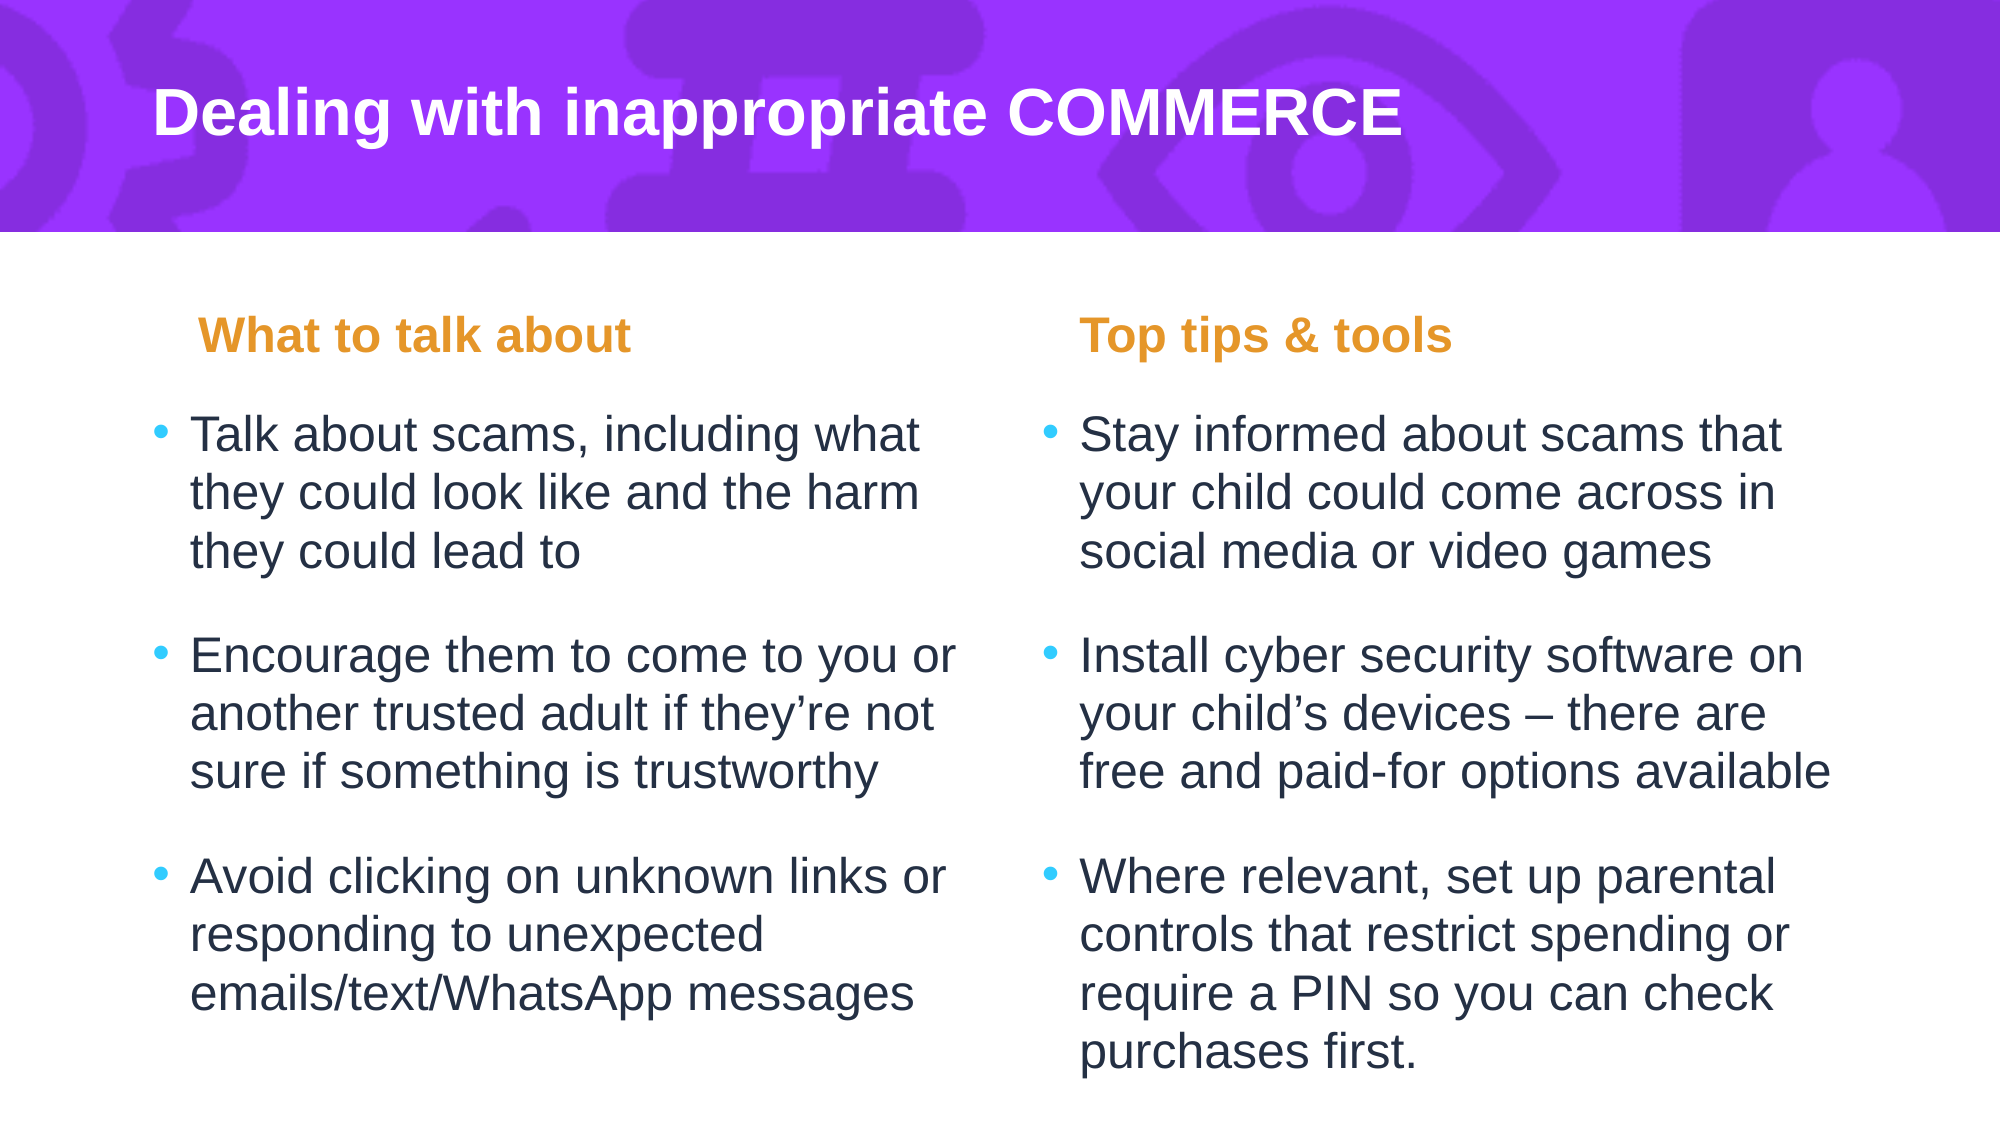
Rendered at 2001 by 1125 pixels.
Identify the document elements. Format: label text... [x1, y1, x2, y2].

text_box Top tips & tools [1064, 296, 1555, 377]
text_box What to talk about [183, 296, 674, 377]
list Talk about scams, including what they could look like and the harm they could lead to Encourage them to come to you or another trusted adult if they’re not sure if something is trustworthy Avoid clicking on unknown links or responding to unexpected emails/text/WhatsApp messages [137, 395, 974, 1080]
text_box Stay informed about scams that your child could come across in social media or video games Install cyber security software on your child’s devices – there are free and paid-for options available Where relevant, set up parental controls that restrict spending or require a PIN so you can check purchases first. [1026, 395, 1863, 1125]
picture [0, 0, 2000, 233]
